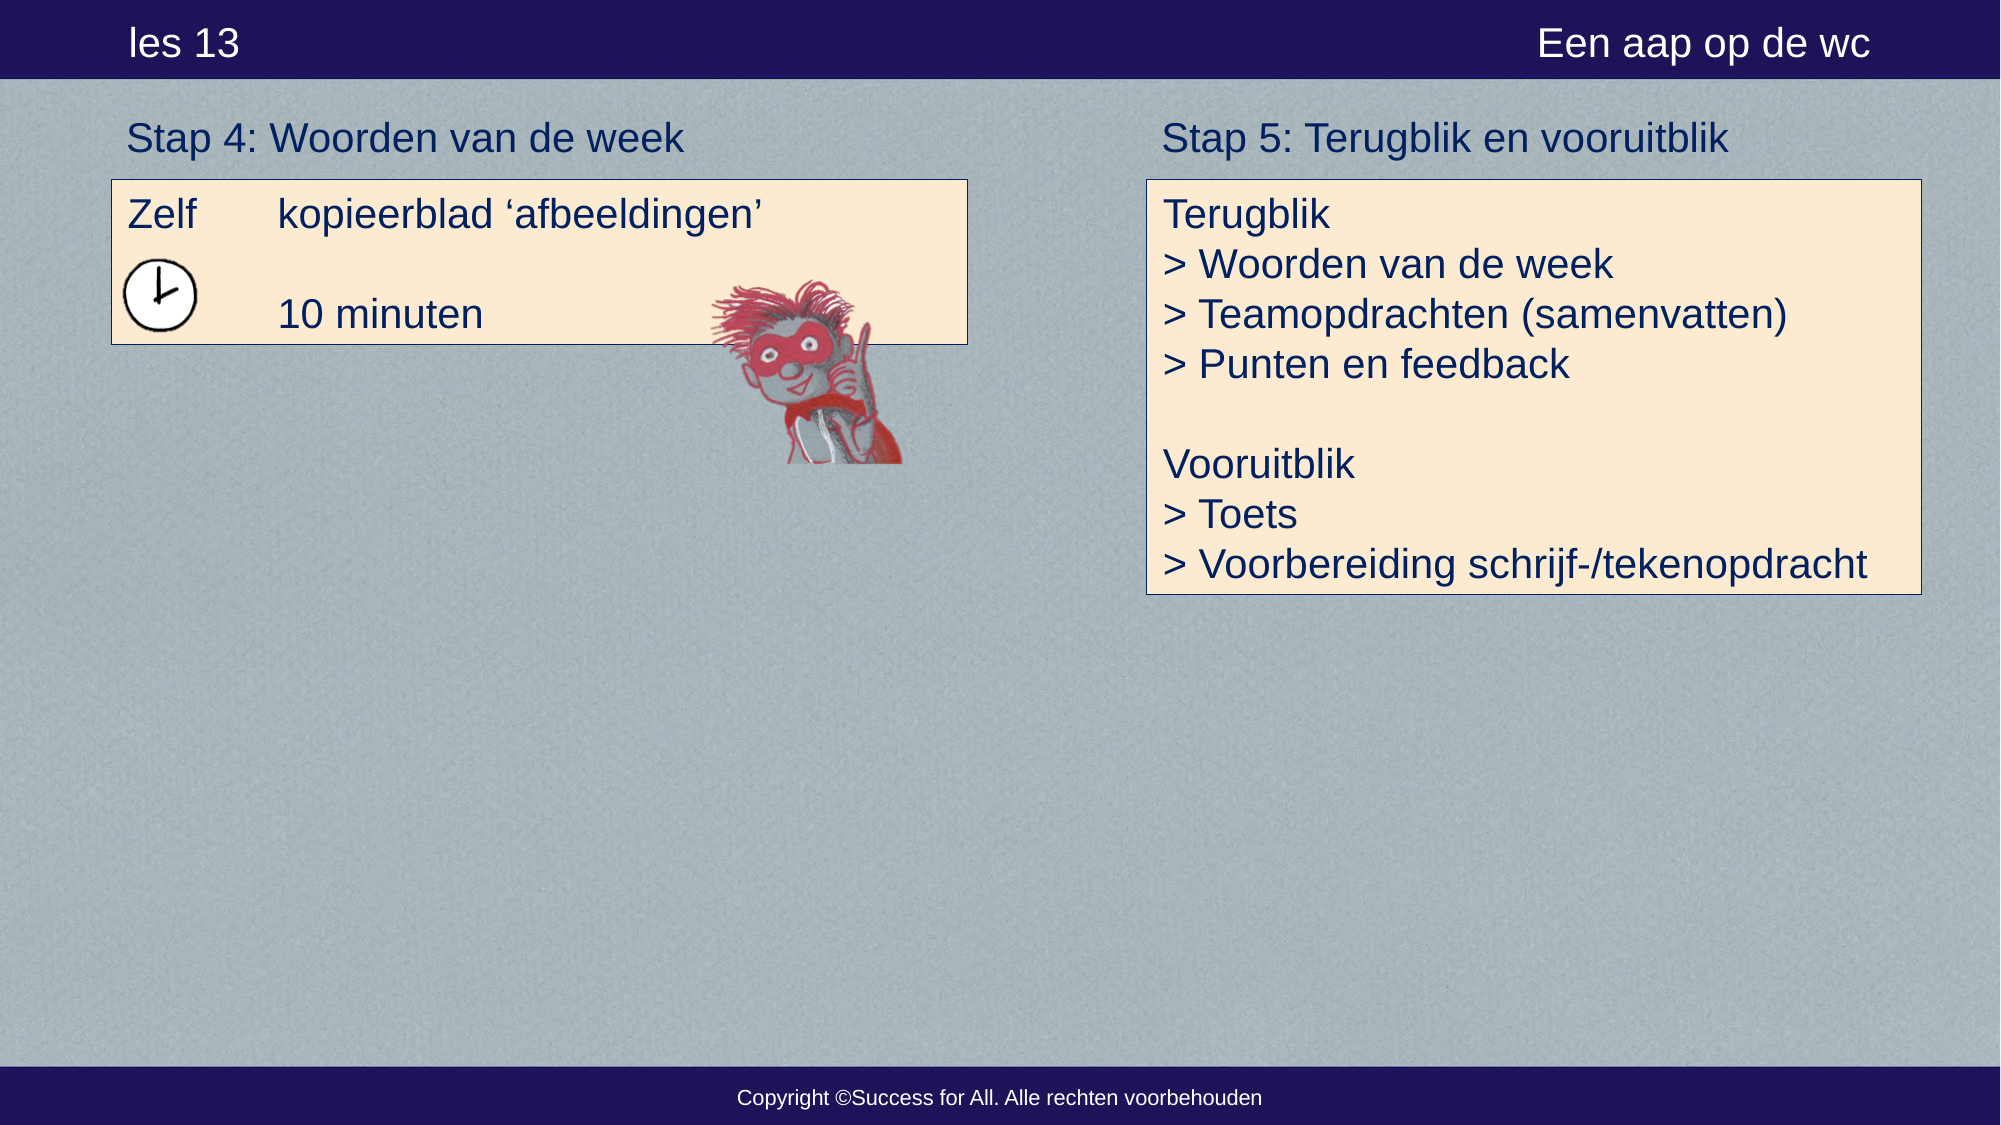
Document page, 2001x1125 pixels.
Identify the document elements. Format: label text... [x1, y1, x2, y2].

picture [0, 0, 2001, 1125]
text_box Stap 4: Woorden van de week [111, 103, 904, 168]
text_box Stap 5: Terugblik en vooruitblik [1146, 103, 1939, 169]
text_box Een aap op de wc [999, 8, 1886, 73]
text_box Zelf kopieerblad ‘afbeeldingen’ 10 minuten [111, 179, 968, 345]
text_box Terugblik > Woorden van de week > Teamopdrachten (samenvatten) > Punten en feedback Vooruitblik > Toets > Voorbereiding schrijf-/tekenopdracht [1146, 179, 1922, 595]
text_box les 13 [114, 8, 354, 73]
text_box Copyright ©Success for All. Alle rechten voorbehouden [0, 1076, 2000, 1125]
